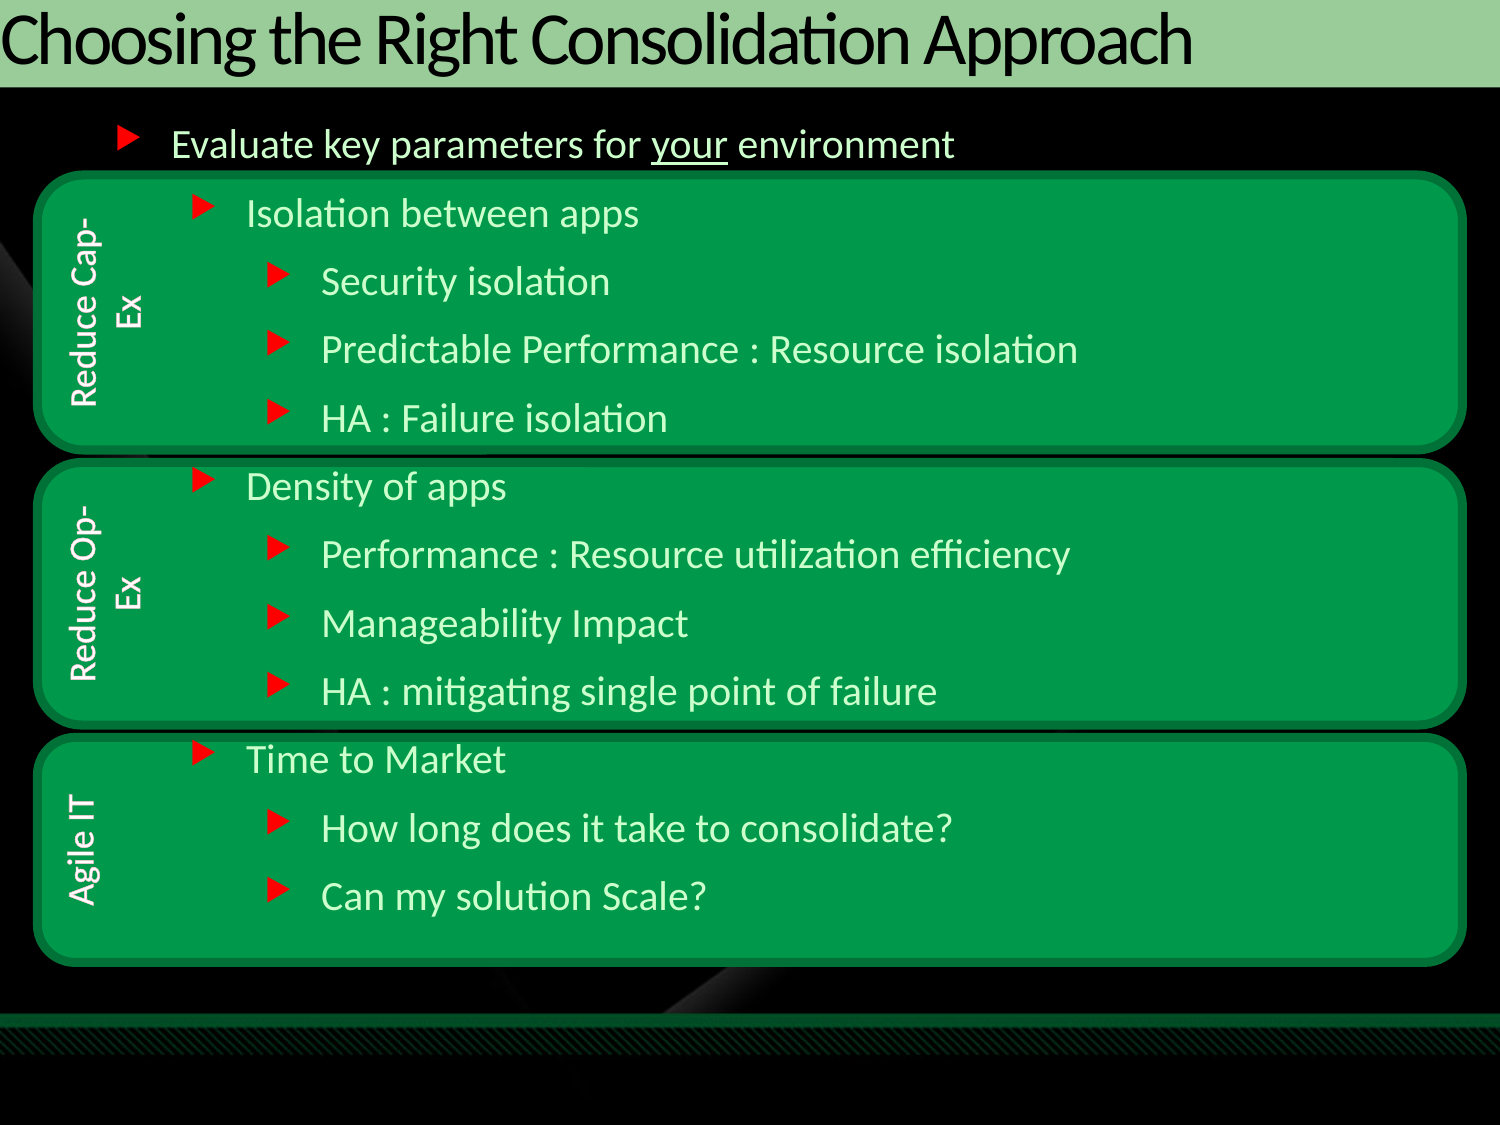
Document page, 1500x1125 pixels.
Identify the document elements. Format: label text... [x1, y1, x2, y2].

title Choosing the Right Consolidation Approach [0, 0, 1500, 88]
text_box Evaluate key parameters for your environment Isolation between apps Security isolation Predictable Performance : Resource isolation HA : Failure isolation Density of apps Performance : Resource utilization efficiency Manageability Impact HA : mitigating single point of failure Time to Market How long does it take to consolidate? Can my solution Scale? [99, 99, 1375, 375]
text_box Reduce Cap-Ex [32, 170, 1467, 455]
text_box Reduce Op-Ex [32, 457, 1467, 730]
picture [0, 88, 1500, 1125]
text_box Agile IT [32, 732, 1467, 967]
